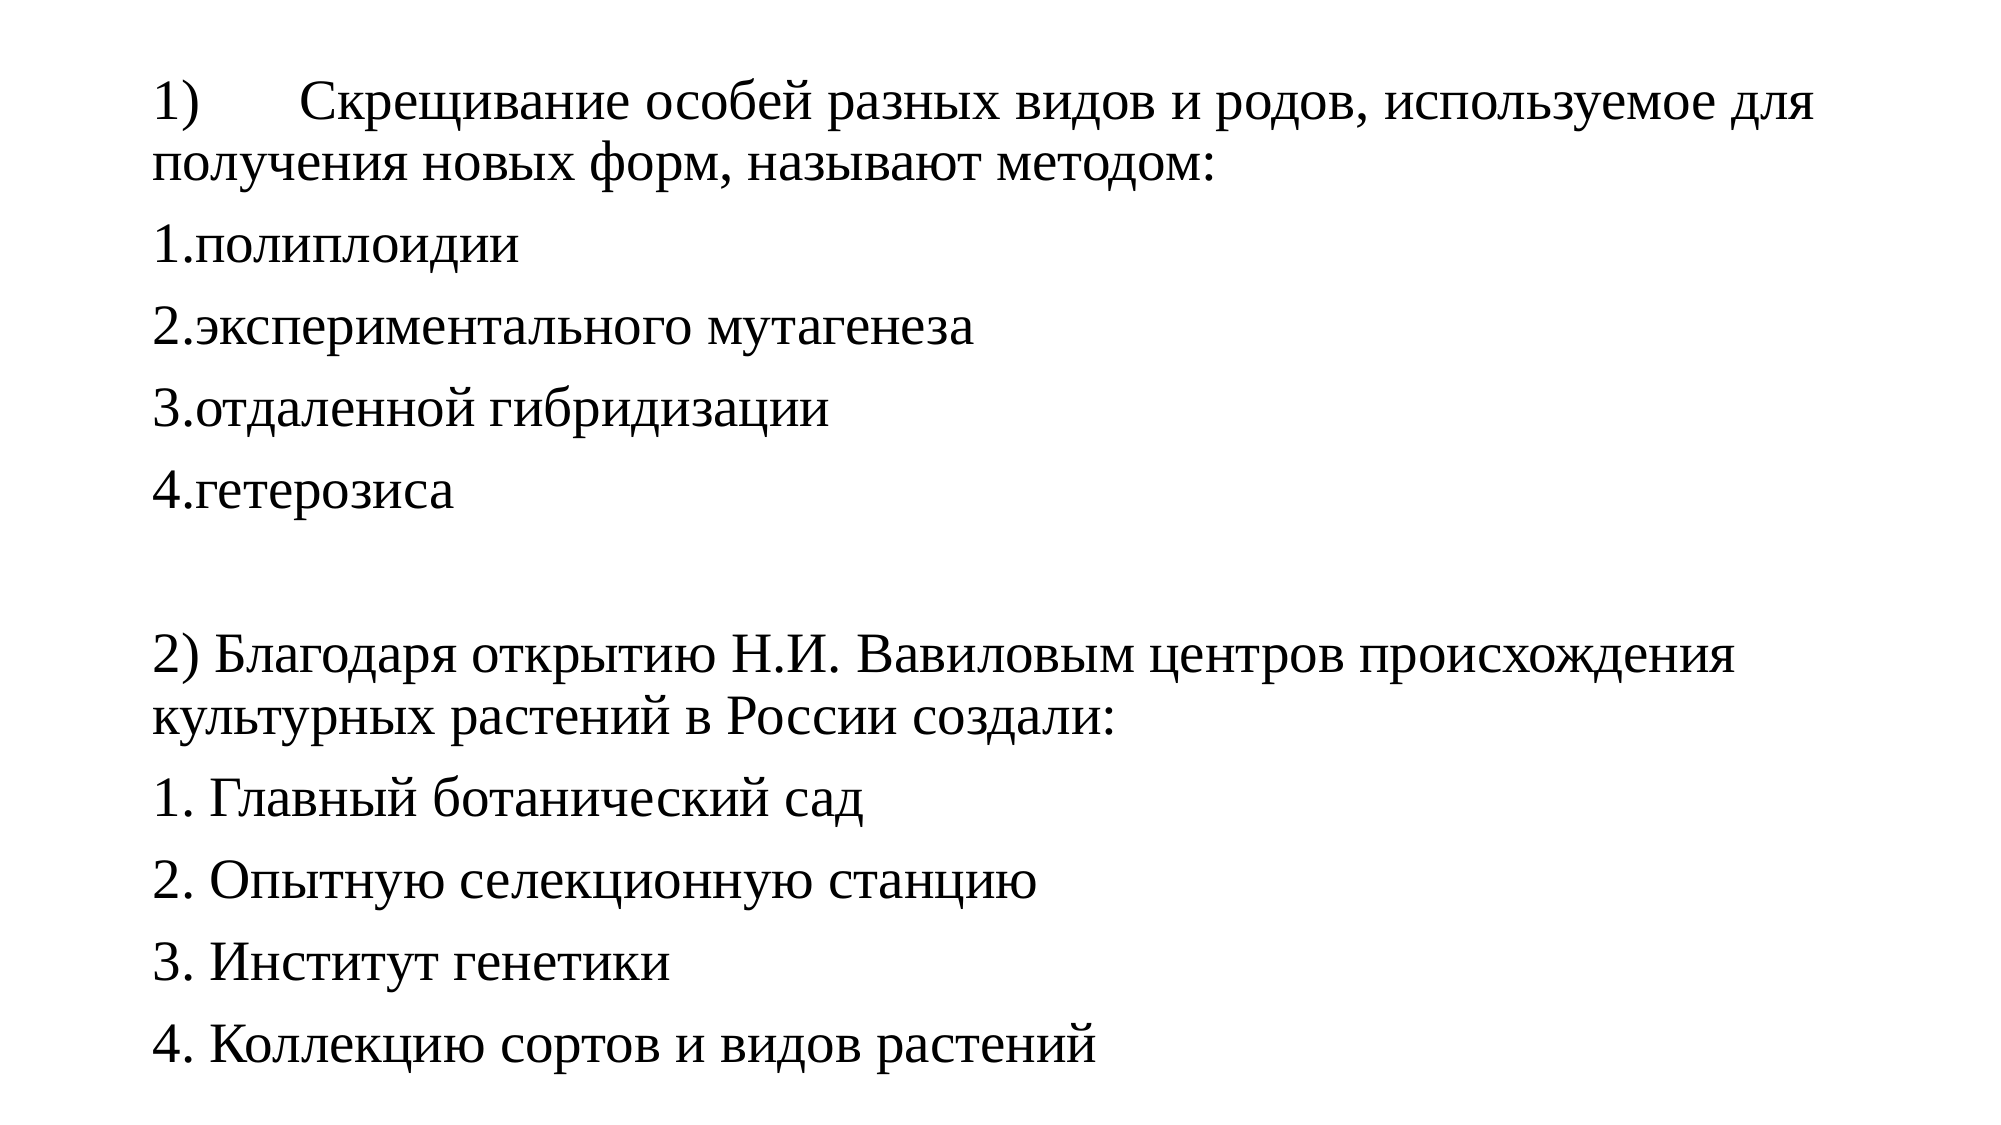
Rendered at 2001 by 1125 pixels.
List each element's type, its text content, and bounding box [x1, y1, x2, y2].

list 1) Скрещивание особей разных видов и родов, используемое для получения новых форм, называют методом: 1.полиплоидии 2.экспериментального мутагенеза 3.отдаленной гибридизации 4.гетерозиса 2) Благодаря открытию Н.И. Вавиловым центров происхождения культурных растений в России создали: 1. Главный ботанический сад 2. Опытную селекционную станцию 3. Институт генетики 4. Коллекцию сортов и видов растений [137, 62, 1863, 1083]
